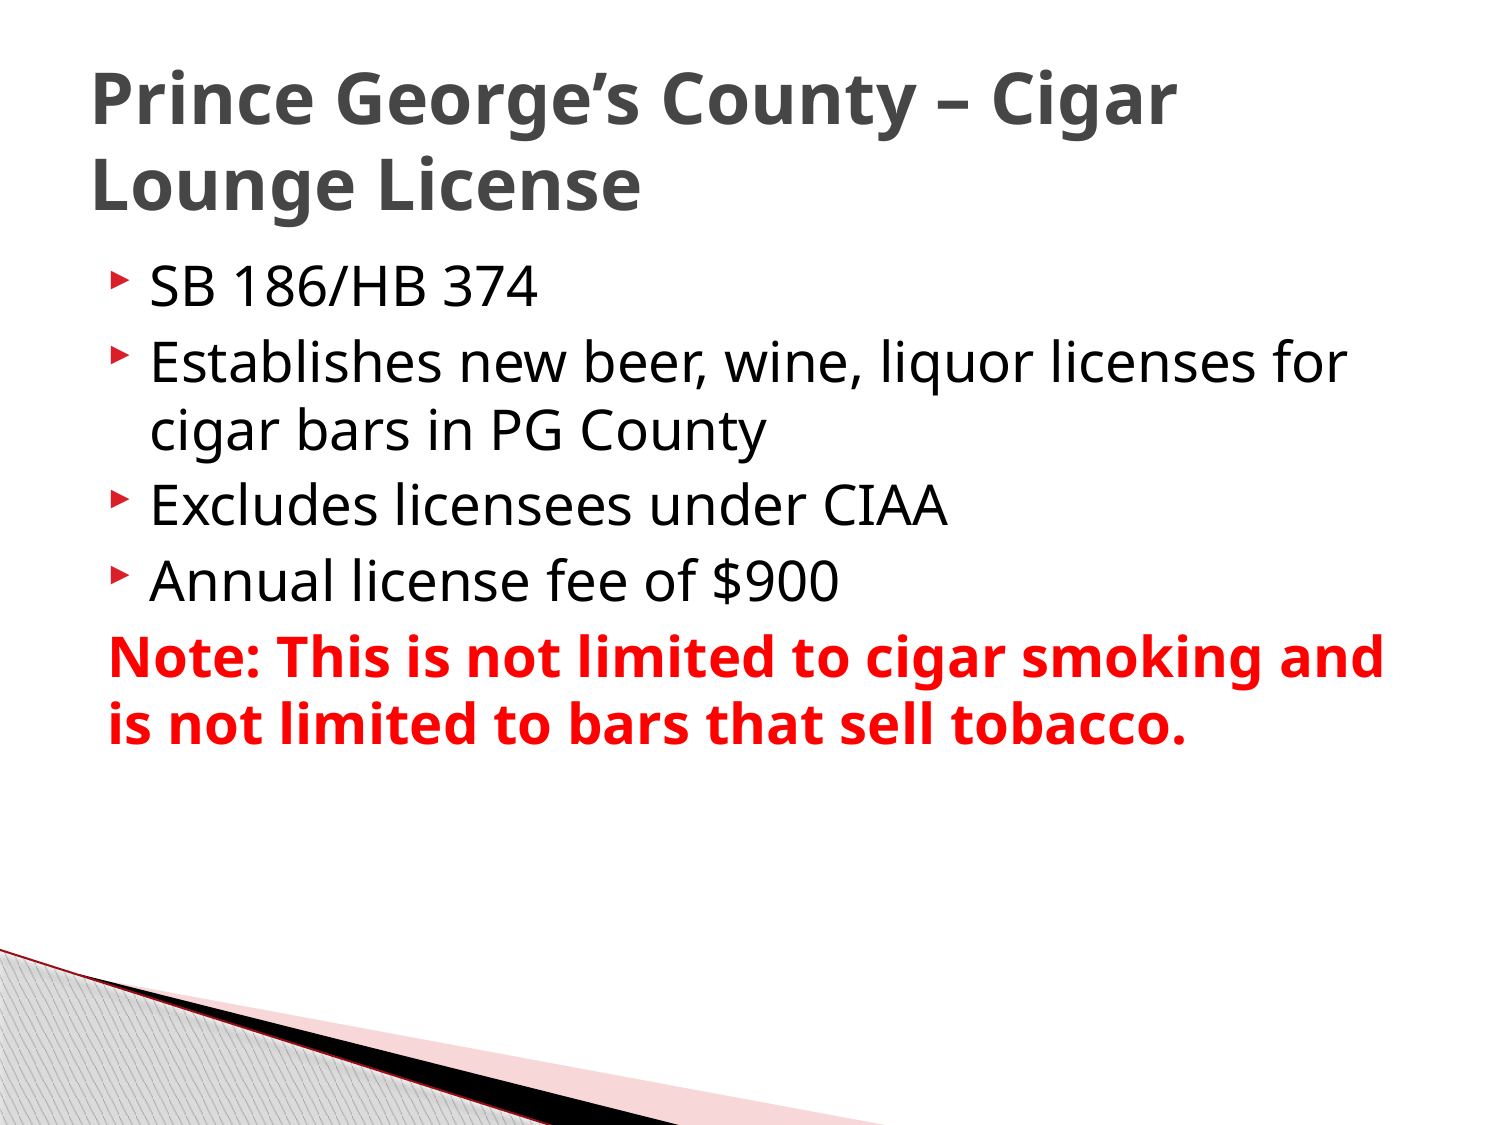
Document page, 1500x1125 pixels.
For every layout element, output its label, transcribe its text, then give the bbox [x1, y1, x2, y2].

list SB 186/HB 374 Establishes new beer, wine, liquor licenses for cigar bars in PG County Excludes licensees under CIAA Annual license fee of $900 Note: This is not limited to cigar smoking and is not limited to bars that sell tobacco. [75, 243, 1425, 986]
title Prince George’s County – Cigar Lounge License [75, 45, 1425, 233]
